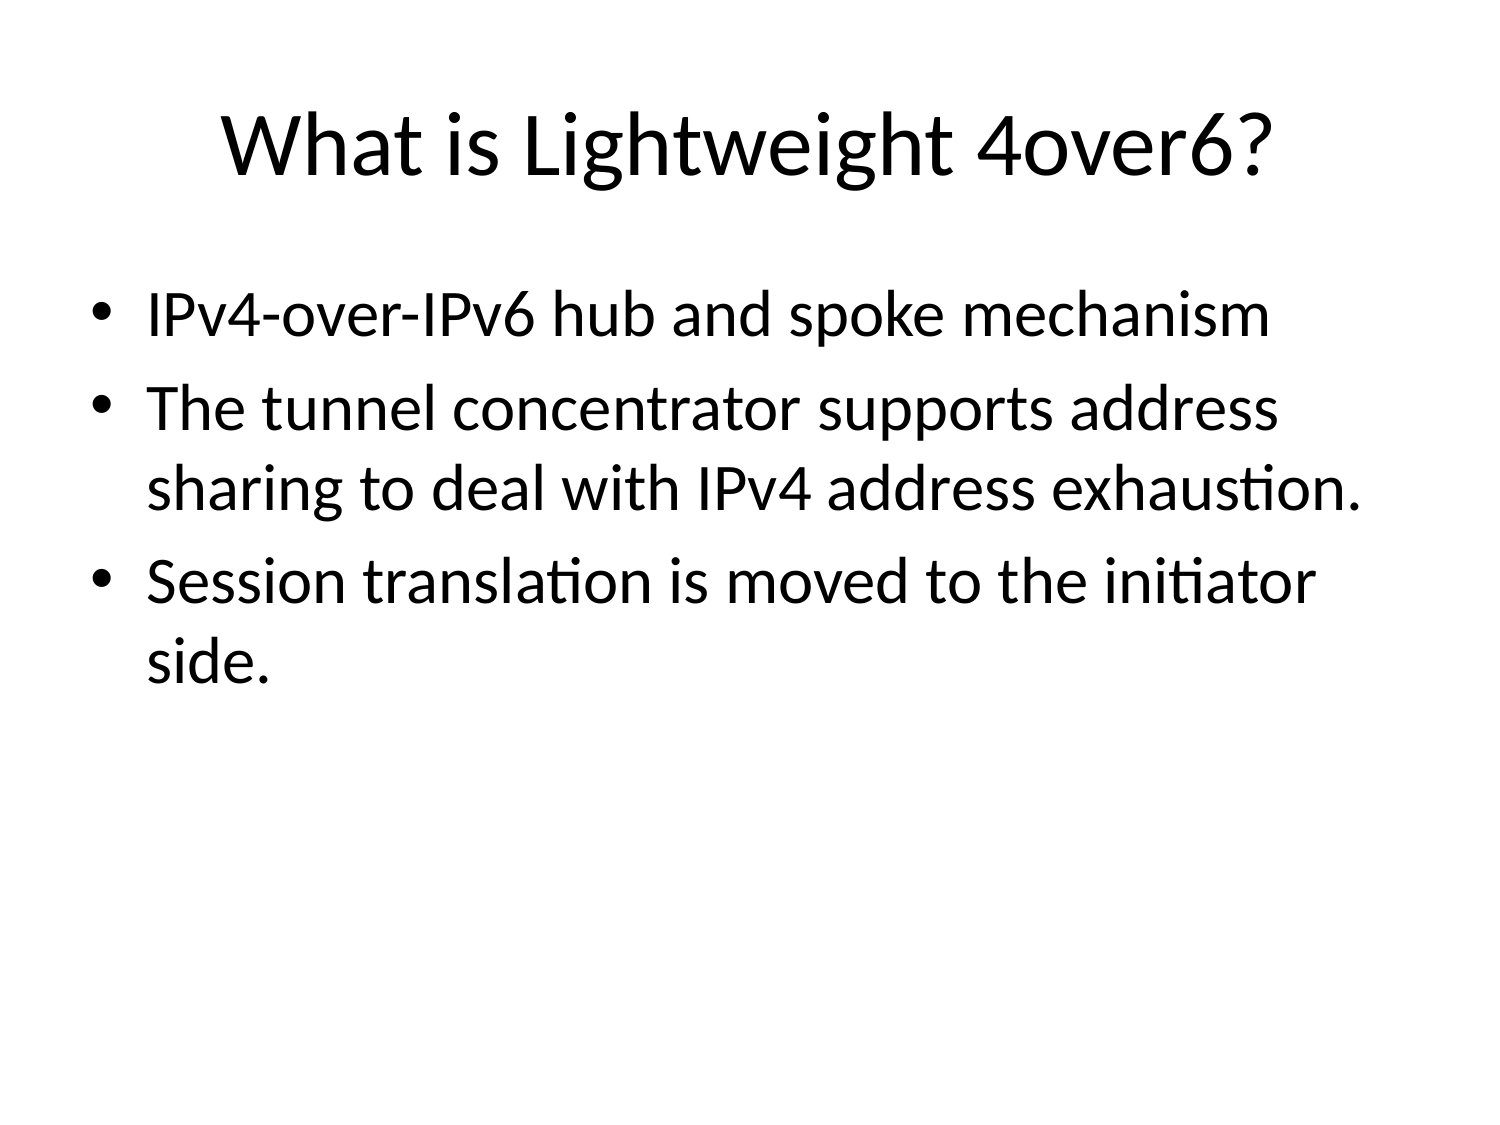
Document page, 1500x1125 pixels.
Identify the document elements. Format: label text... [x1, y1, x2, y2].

title What is Lightweight 4over6? [75, 45, 1425, 233]
list IPv4-over-IPv6 hub and spoke mechanism The tunnel concentrator supports address sharing to deal with IPv4 address exhaustion. Session translation is moved to the initiator side. [75, 262, 1425, 1005]
